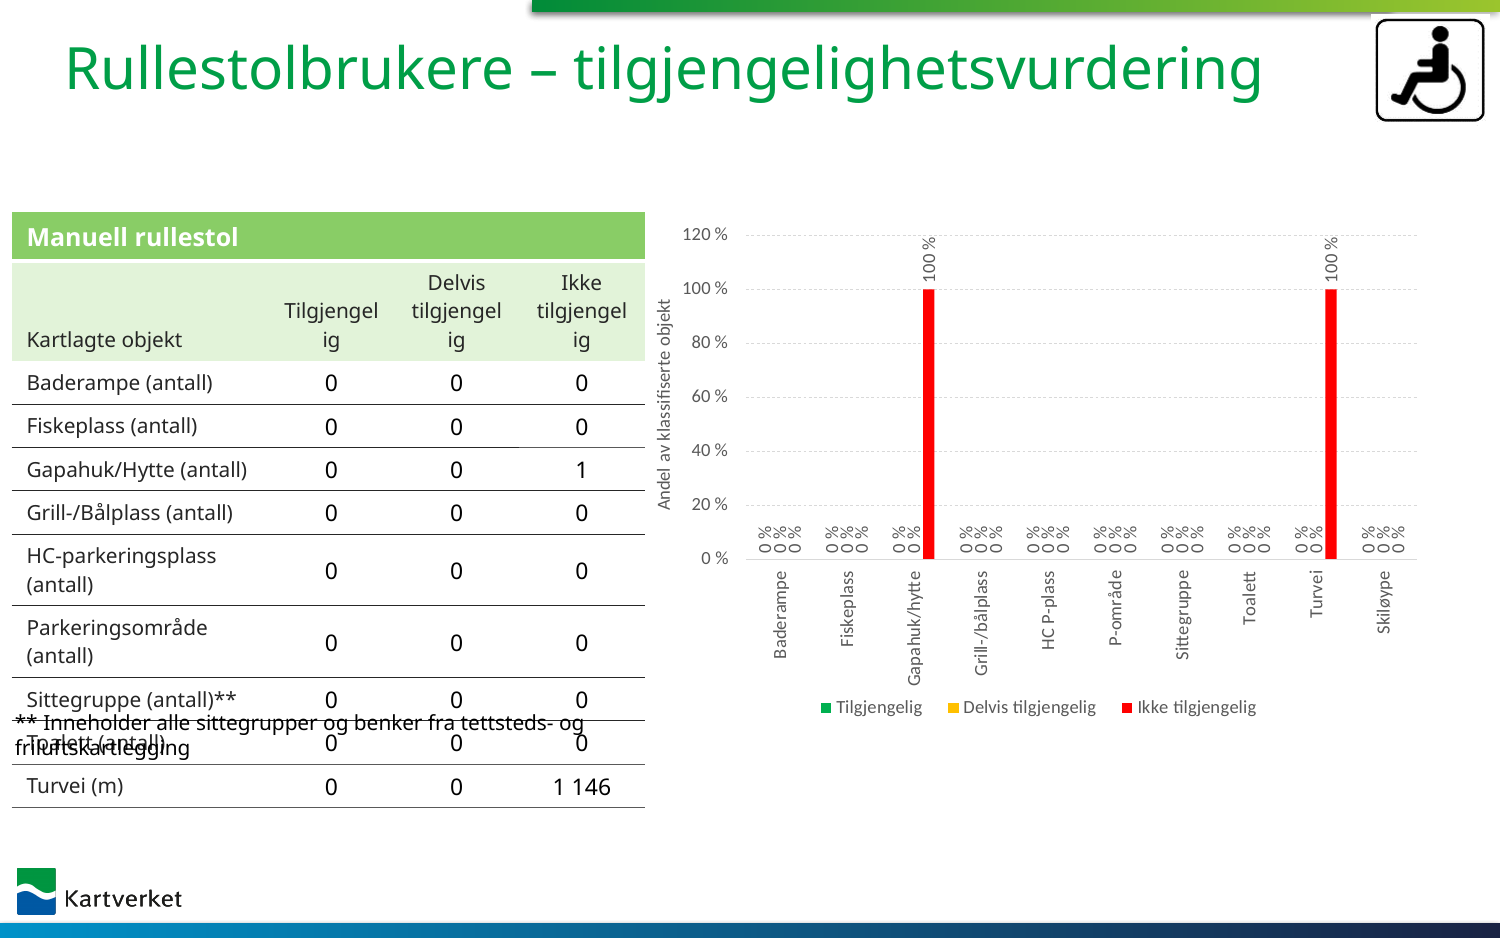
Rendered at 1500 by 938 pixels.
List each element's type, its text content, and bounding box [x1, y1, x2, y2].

table_cell 0 [519, 405, 638, 447]
table_cell 0 [269, 448, 394, 490]
table_cell 0 [394, 448, 519, 490]
table_cell Kartlagte objekt [12, 263, 269, 361]
table_cell 0 [269, 405, 394, 447]
table_cell Turvei (m) [12, 768, 269, 807]
table_cell Ikke tilgjengelig [519, 263, 638, 361]
table_cell Fiskeplass (antall) [12, 405, 269, 447]
table_cell HC-parkeringsplass (antall) [12, 535, 269, 605]
table_cell 0 [519, 678, 638, 702]
table_cell 0 [519, 535, 638, 605]
table_cell 0 [394, 768, 519, 807]
table_cell Gapahuk/Hytte (antall) [12, 448, 269, 490]
table_cell Sittegruppe (antall)** [12, 678, 269, 702]
text_box Rullestolbrukere – tilgjengelighetsvurdering [49, 12, 1372, 109]
table_cell 0 [394, 678, 519, 702]
table_cell 0 [394, 491, 519, 534]
table_cell 0 [269, 535, 394, 605]
table_cell 0 [269, 361, 394, 404]
table_cell 0 [519, 361, 638, 404]
table_cell 0 [519, 606, 638, 677]
table_cell 0 [269, 606, 394, 677]
table_cell 0 [394, 606, 519, 677]
table_cell 0 [394, 405, 519, 447]
table_cell Delvis tilgjengelig [394, 263, 519, 361]
text_box ** Inneholder alle sittegrupper og benker fra tettsteds- og friluftskartlegging [0, 702, 745, 768]
table_cell 1 146 [519, 768, 645, 807]
table_cell 0 [394, 535, 519, 605]
table_cell Tilgjengelig [269, 263, 394, 361]
picture [643, 218, 1427, 728]
table_cell 0 [394, 361, 519, 404]
table_cell 1 [519, 448, 638, 490]
table_header Manuell rullestol [12, 212, 645, 259]
table_cell 0 [269, 678, 394, 702]
table_cell 0 [519, 491, 638, 534]
table_cell Grill-/Bålplass (antall) [12, 491, 269, 534]
table_cell 0 [269, 491, 394, 534]
table_cell Baderampe (antall) [12, 361, 269, 404]
picture [1371, 13, 1491, 127]
table_cell Parkeringsområde (antall) [12, 606, 269, 677]
table_cell 0 [269, 768, 394, 807]
